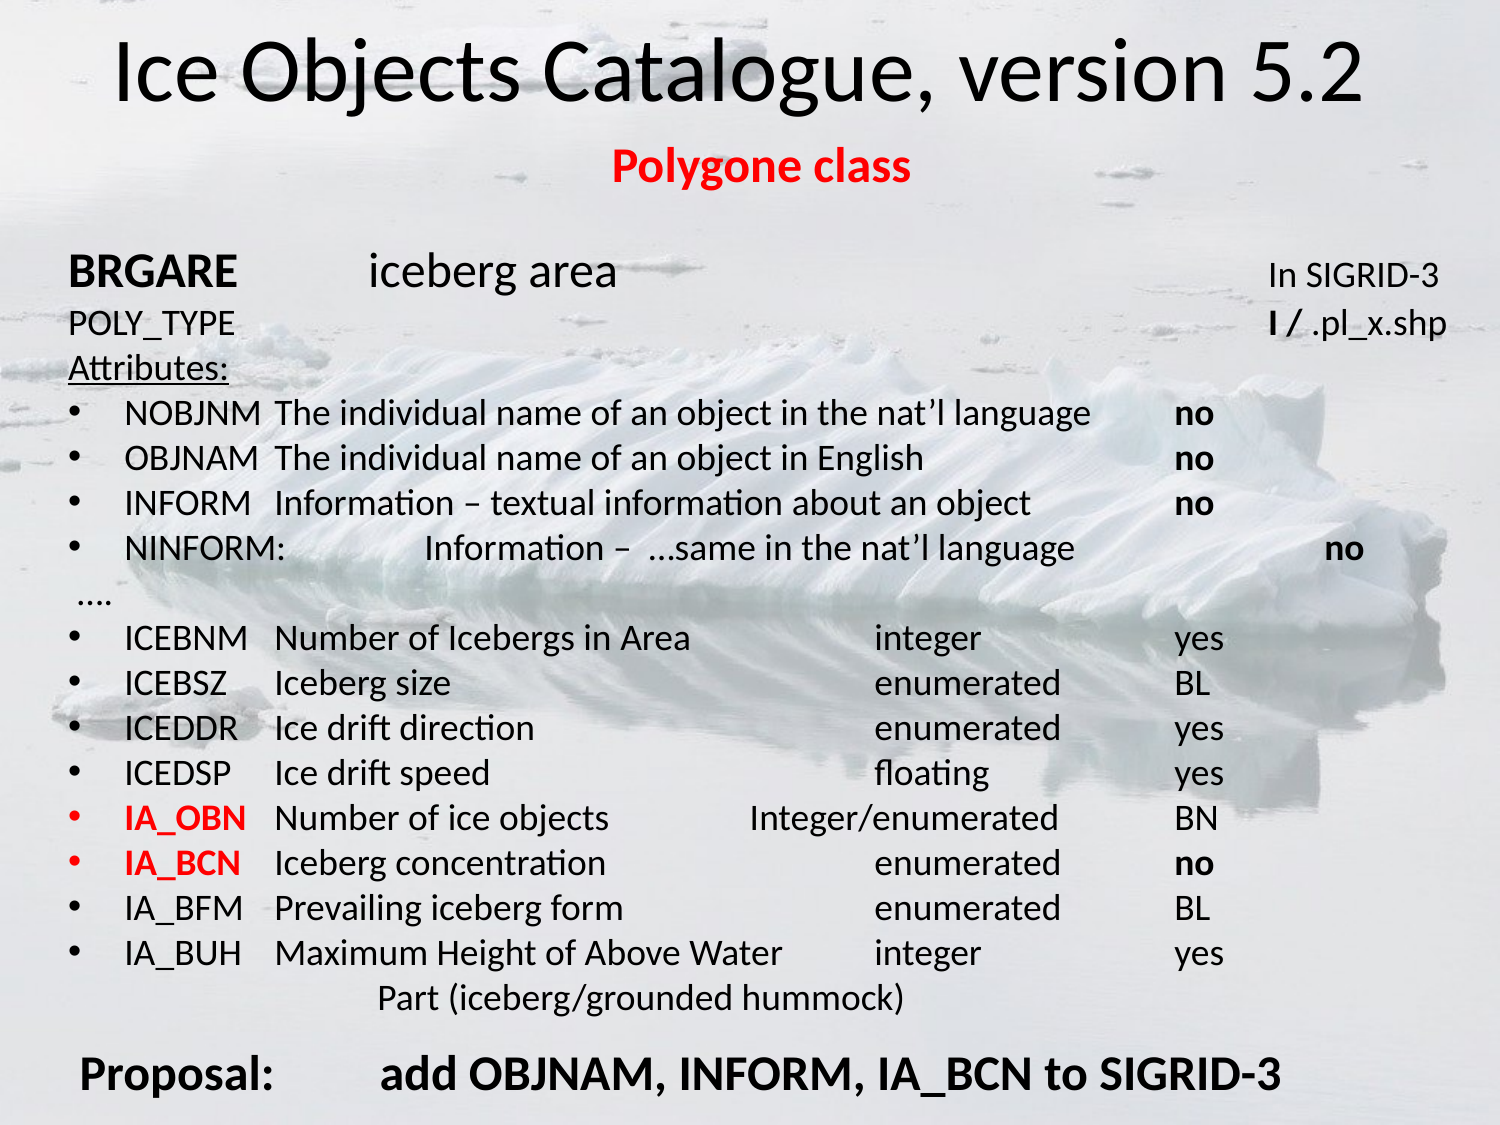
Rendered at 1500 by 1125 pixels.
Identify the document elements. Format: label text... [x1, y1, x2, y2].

picture [0, 0, 1500, 1125]
list Polygone class BRGARE iceberg area In SIGRID-3 POLY_TYPE I / .pl_x.shp Attributes: NOBJNM The individual name of an object in the nat’l language no OBJNAM The individual name of an object in English no INFORM Information – textual information about an object no NINFORM: Information – …same in the nat’l language no …. ICEBNM Number of Icebergs in Area integer yes ICEBSZ Iceberg size enumerated BL ICEDDR Ice drift direction enumerated yes ICEDSP Ice drift speed floating yes IA_OBN Number of ice objects Integer/enumerated BN IA_BCN Iceberg concentration enumerated no IA_BFM Prevailing iceberg form enumerated BL IA_BUH Maximum Height of Above Water integer yes Part (iceberg/grounded hummock) [53, 125, 1471, 1036]
title Ice Objects Catalogue, version 5.2 [64, 1, 1415, 125]
text_box Proposal: add OBJNAM, INFORM, IA_BCN to SIGRID-3 [64, 1032, 1447, 1108]
